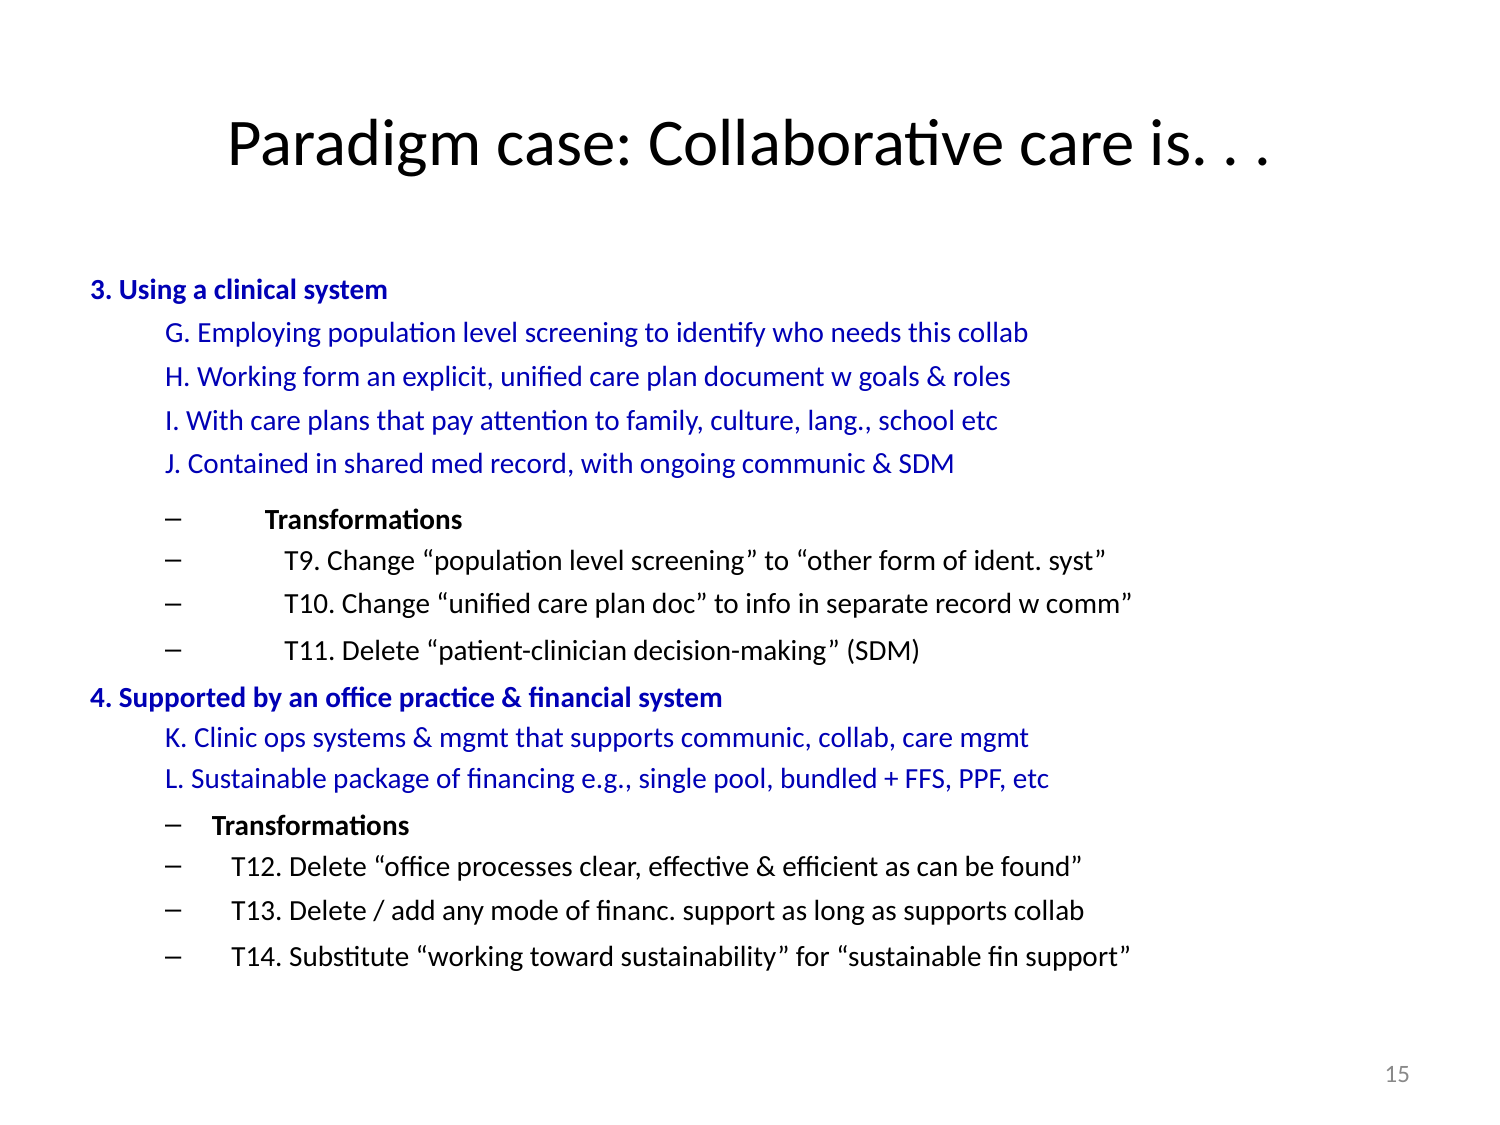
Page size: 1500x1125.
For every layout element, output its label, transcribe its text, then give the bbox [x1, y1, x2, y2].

slide_number 15 [1074, 1042, 1425, 1103]
list 3. Using a clinical system G. Employing population level screening to identify who needs this collab H. Working form an explicit, unified care plan document w goals & roles I. With care plans that pay attention to family, culture, lang., school etc J. Contained in shared med record, with ongoing communic & SDM Transformations T9. Change “population level screening” to “other form of ident. syst” T10. Change “unified care plan doc” to info in separate record w comm” T11. Delete “patient-clinician decision-making” (SDM) 4. Supported by an office practice & financial system K. Clinic ops systems & mgmt that supports communic, collab, care mgmt L. Sustainable package of financing e.g., single pool, bundled + FFS, PPF, etc Transformations T12. Delete “office processes clear, effective & efficient as can be found” T13. Delete / add any mode of financ. support as long as supports collab T14. Substitute “working toward sustainability” for “sustainable fin support” [74, 262, 1426, 1006]
title Paradigm case: Collaborative care is. . . [74, 44, 1426, 233]
